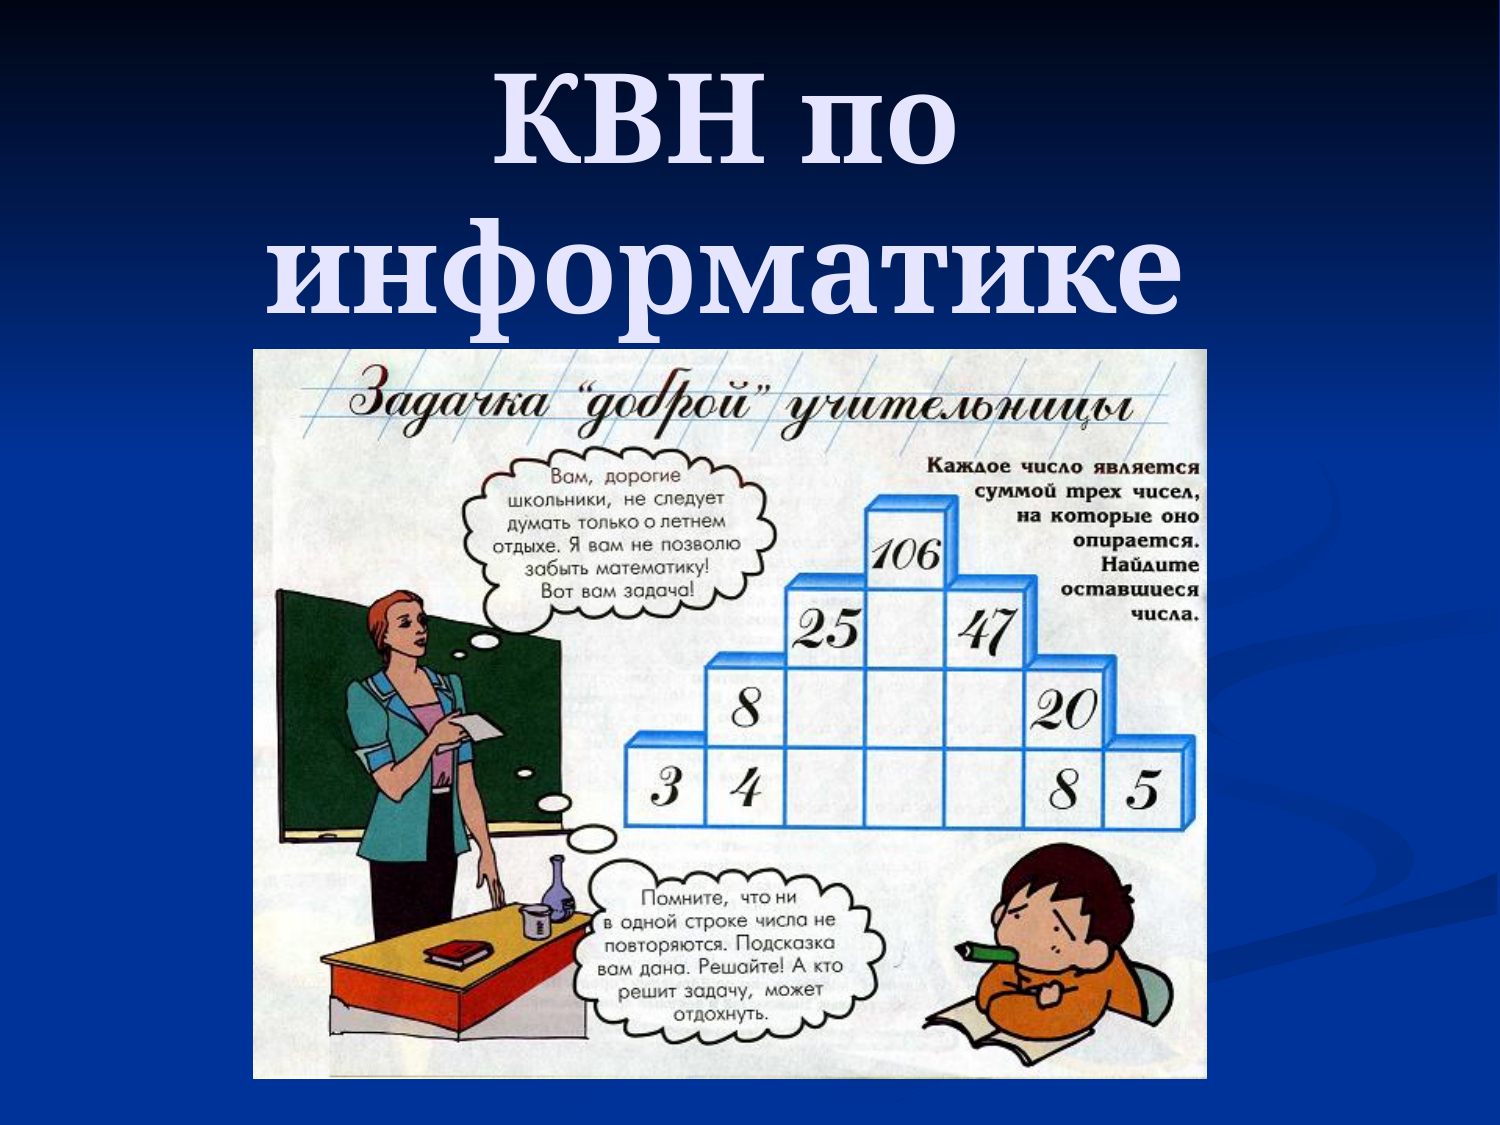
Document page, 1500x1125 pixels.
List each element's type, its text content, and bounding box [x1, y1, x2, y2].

picture [253, 349, 1207, 1079]
title КВН по информатике [88, 31, 1364, 347]
